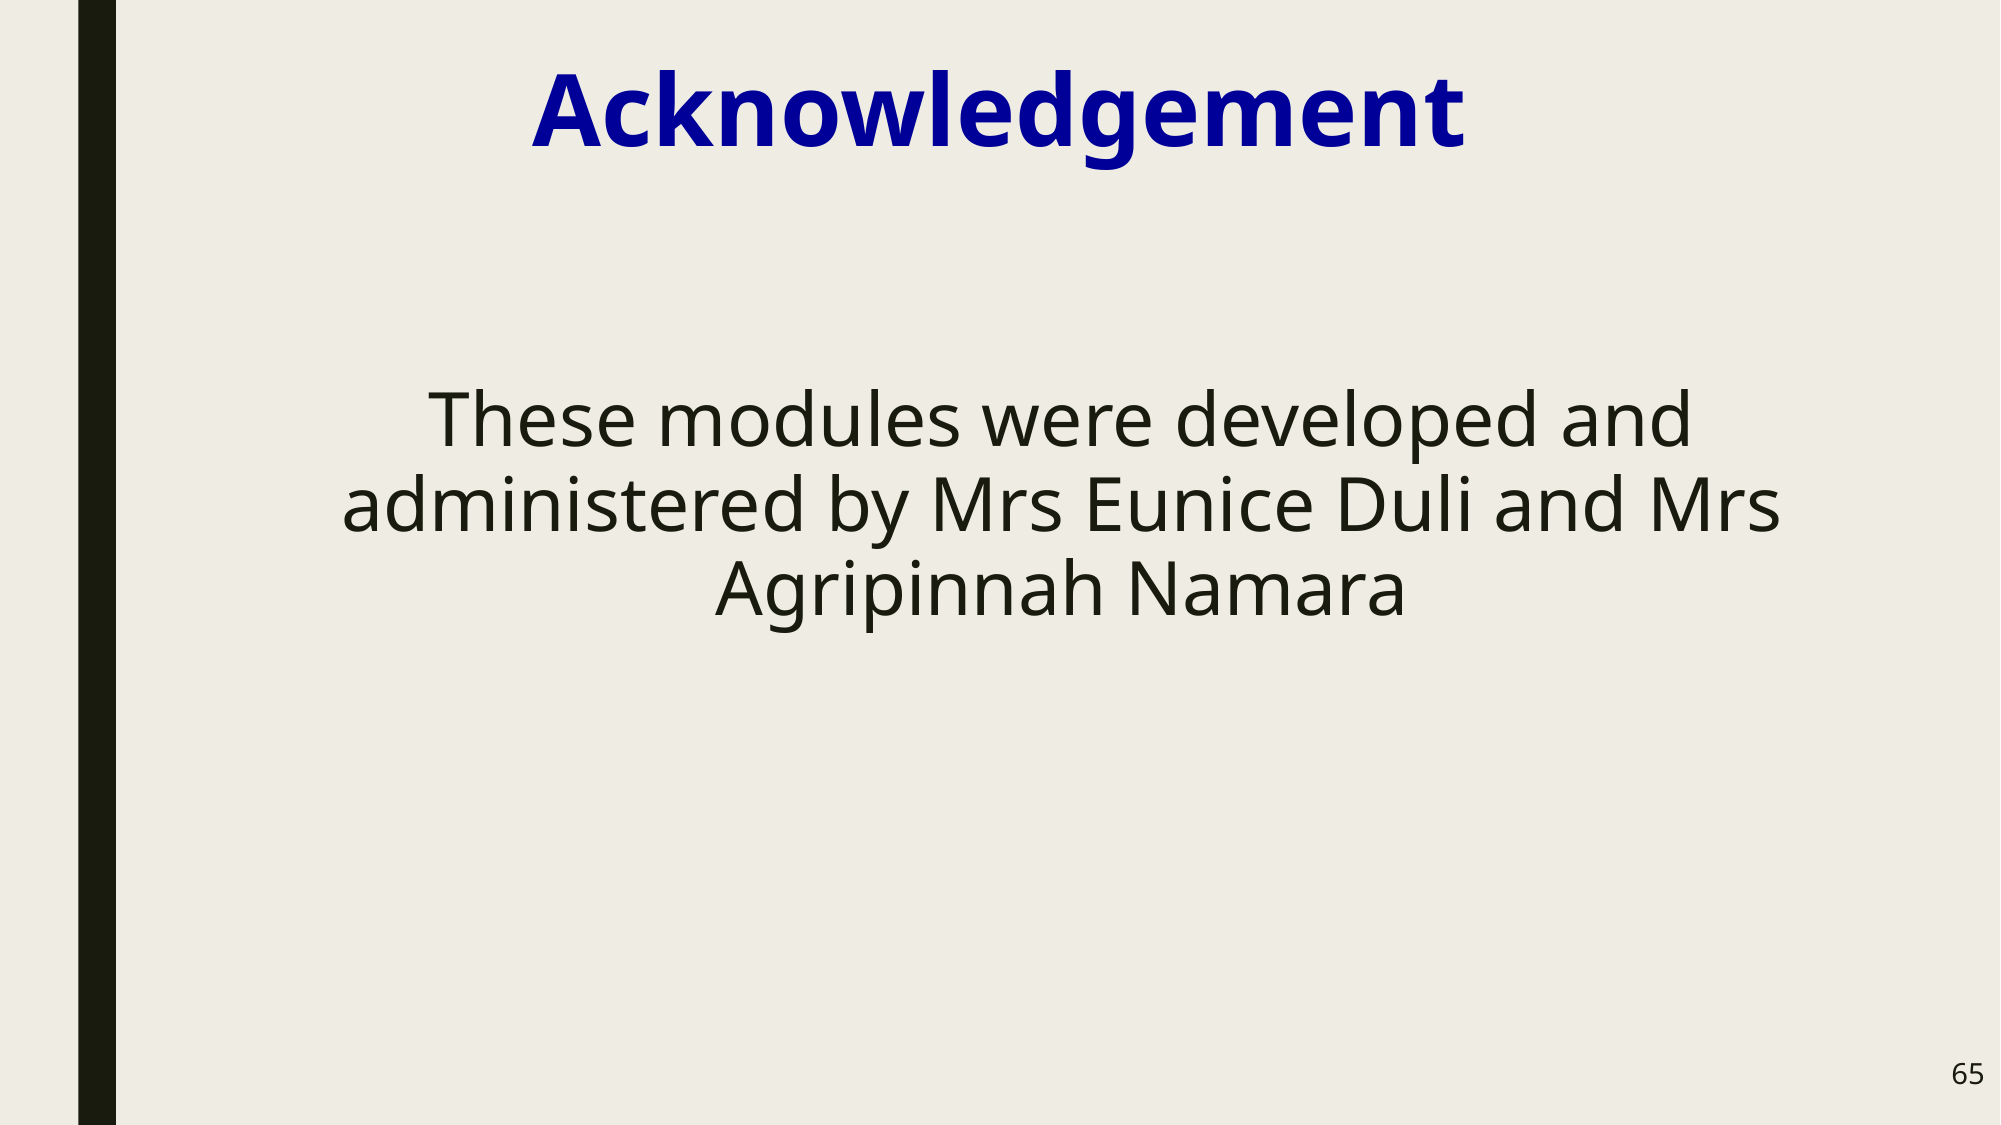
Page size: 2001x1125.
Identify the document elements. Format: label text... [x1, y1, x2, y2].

list These modules were developed and administered by Mrs Eunice Duli and Mrs Agripinnah Namara [198, 371, 1926, 803]
title Acknowledgement [212, 53, 1788, 207]
slide_number 65 [1884, 1024, 2000, 1125]
